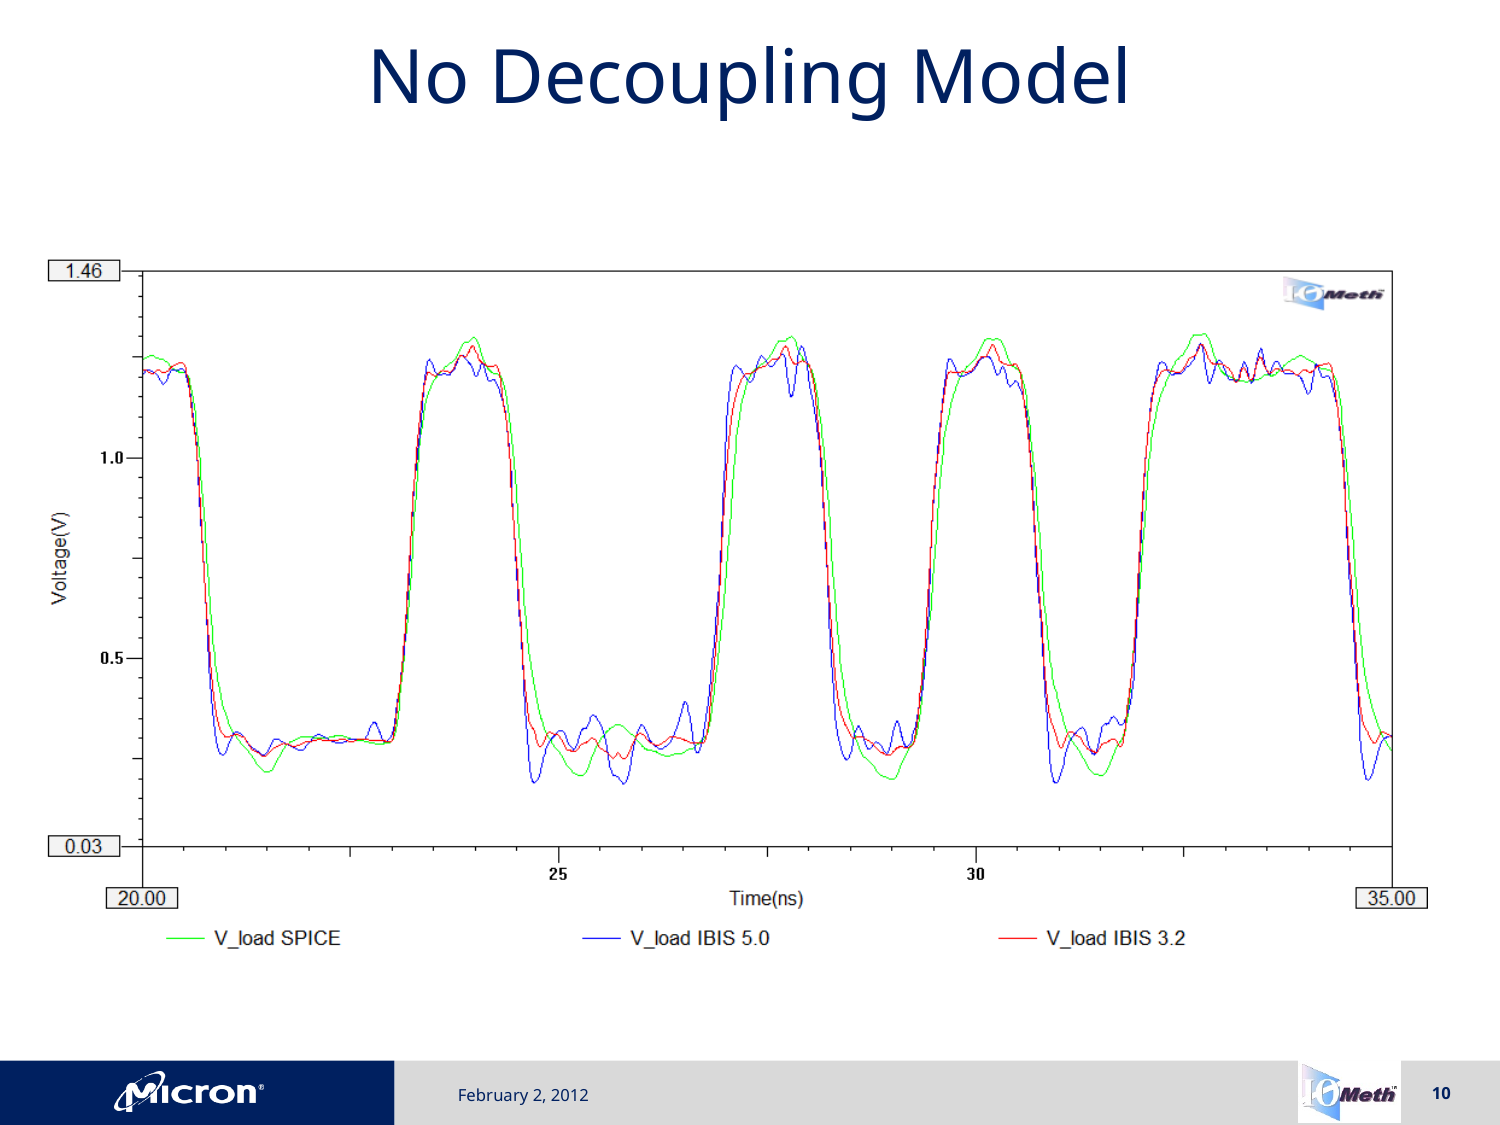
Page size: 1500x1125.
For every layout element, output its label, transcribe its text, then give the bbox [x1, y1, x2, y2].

picture [1298, 1060, 1401, 1123]
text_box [42, 232, 1428, 963]
picture [114, 1071, 264, 1112]
title No Decoupling Model [0, 0, 1500, 147]
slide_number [442, 1065, 750, 1125]
